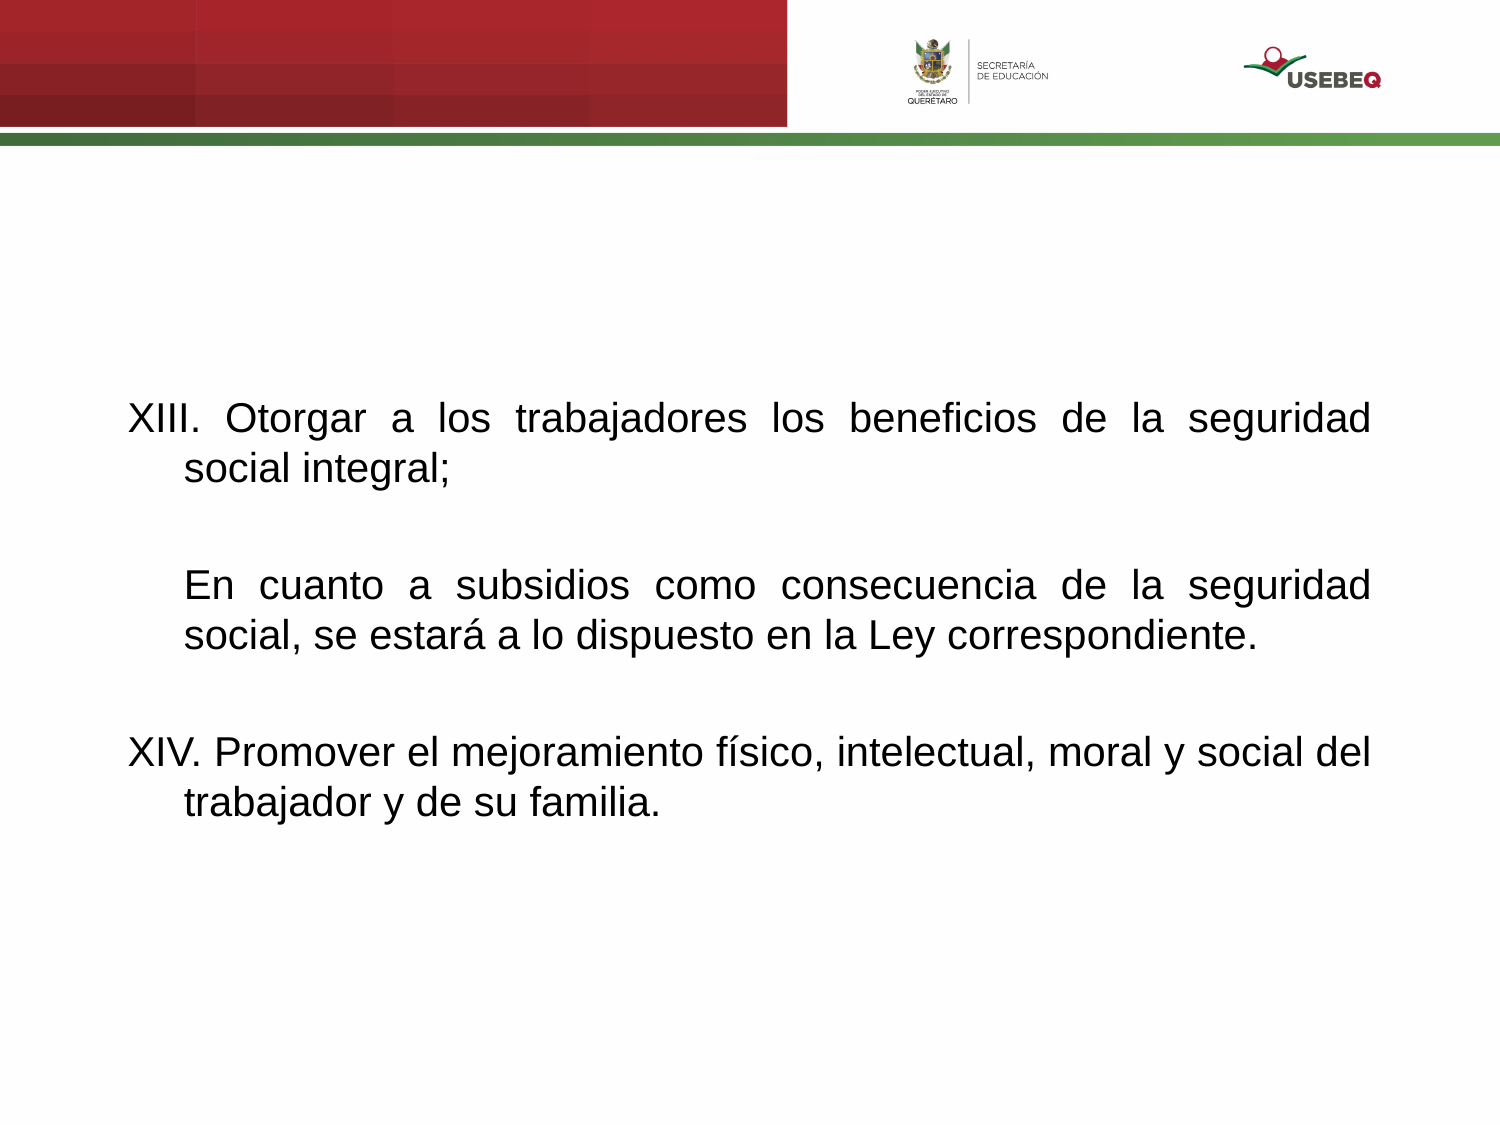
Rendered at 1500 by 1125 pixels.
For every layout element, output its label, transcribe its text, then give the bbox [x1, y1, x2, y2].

list XIII. Otorgar a los trabajadores los beneficios de la seguridad social integral; En cuanto a subsidios como consecuencia de la seguridad social, se estará a lo dispuesto en la Ley correspondiente. XIV. Promover el mejoramiento físico, intelectual, moral y social del trabajador y de su familia. [112, 208, 1388, 1063]
picture [0, 0, 1500, 1125]
